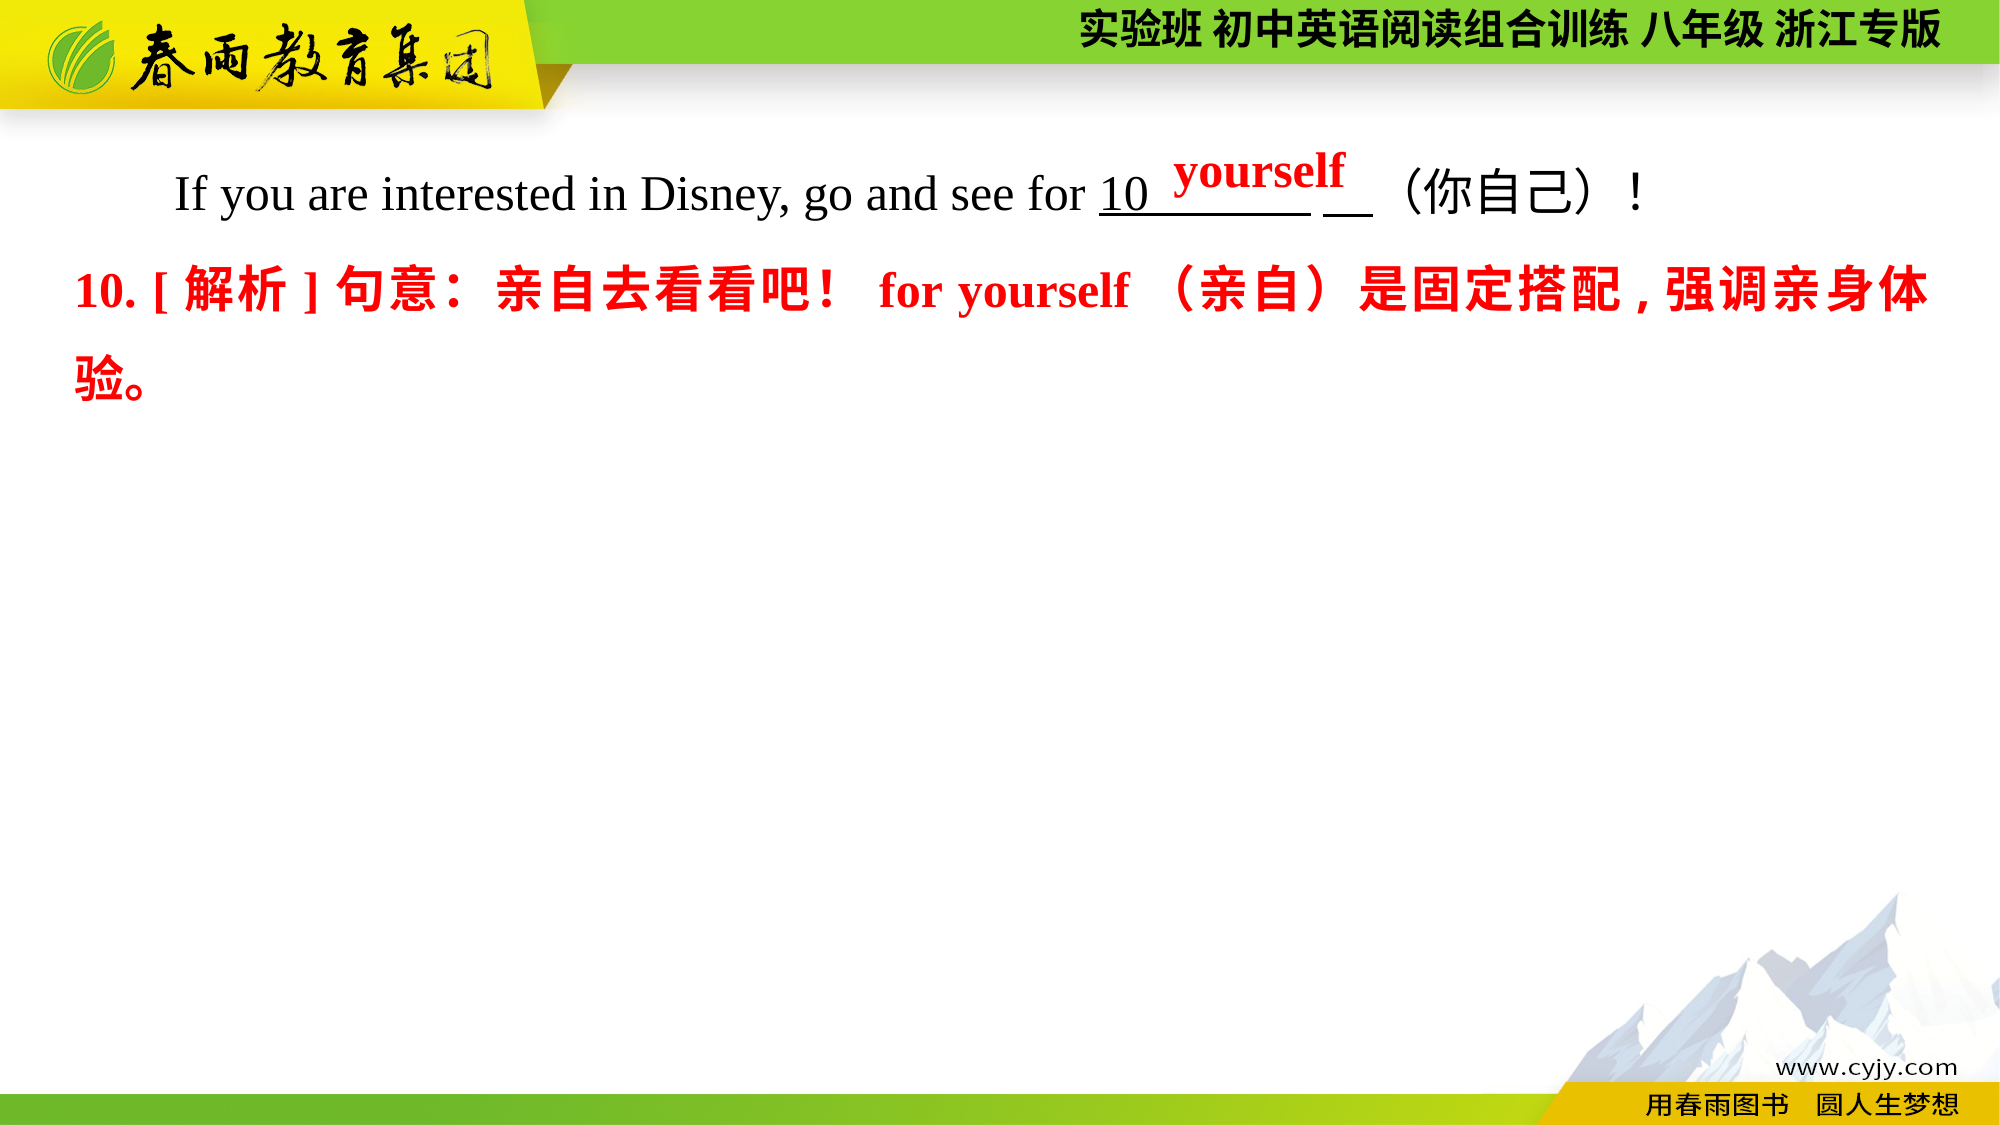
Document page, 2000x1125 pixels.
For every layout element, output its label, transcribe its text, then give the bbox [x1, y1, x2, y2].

text_box yourself [1158, 130, 1361, 205]
picture [0, 0, 2000, 1125]
list If you are interested in Disney, go and see for 10 （你自己）！ [59, 122, 1944, 219]
text_box 10. [解析]句意：亲自去看看吧！for yourself（亲自）是固定搭配,强调亲身体验。 [59, 219, 1944, 415]
